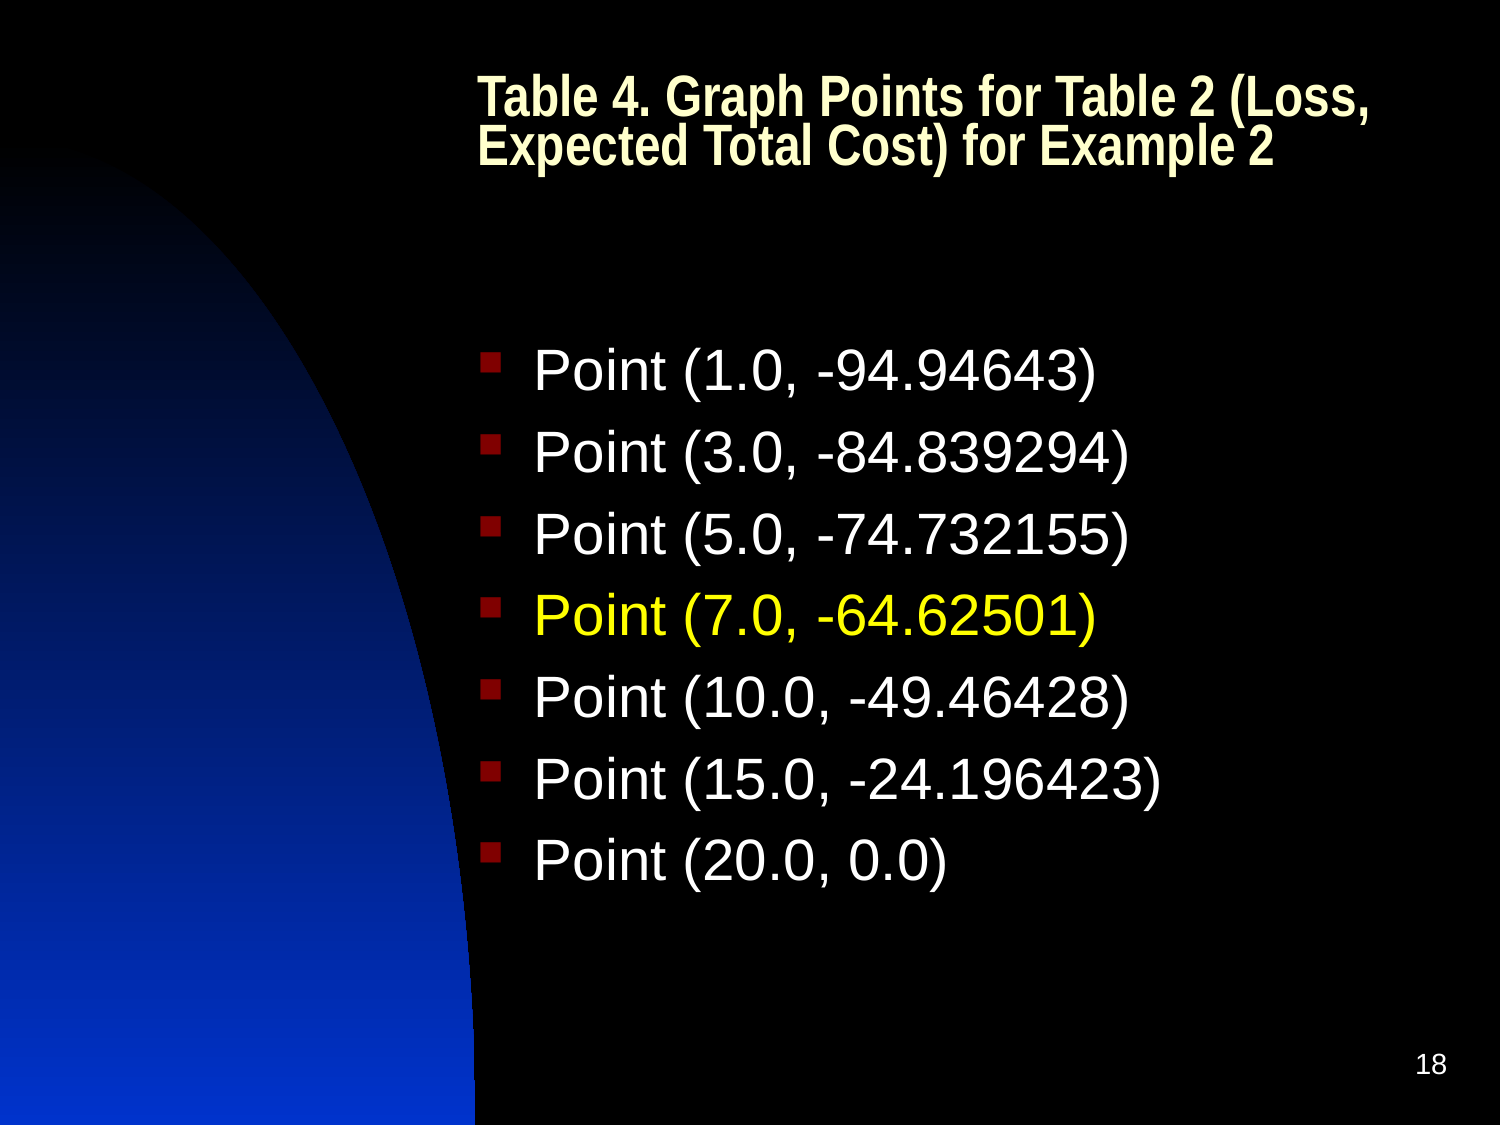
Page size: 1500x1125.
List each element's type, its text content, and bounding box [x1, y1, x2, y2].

title Table 4. Graph Points for Table 2 (Loss, Expected Total Cost) for Example 2 [462, 54, 1463, 220]
list Point (1.0, -94.94643) Point (3.0, -84.839294) Point (5.0, -74.732155) Point (7.0, -64.62501) Point (10.0, -49.46428) Point (15.0, -24.196423) Point (20.0, 0.0) [462, 324, 1463, 1000]
slide_number 18 [1149, 1025, 1463, 1100]
